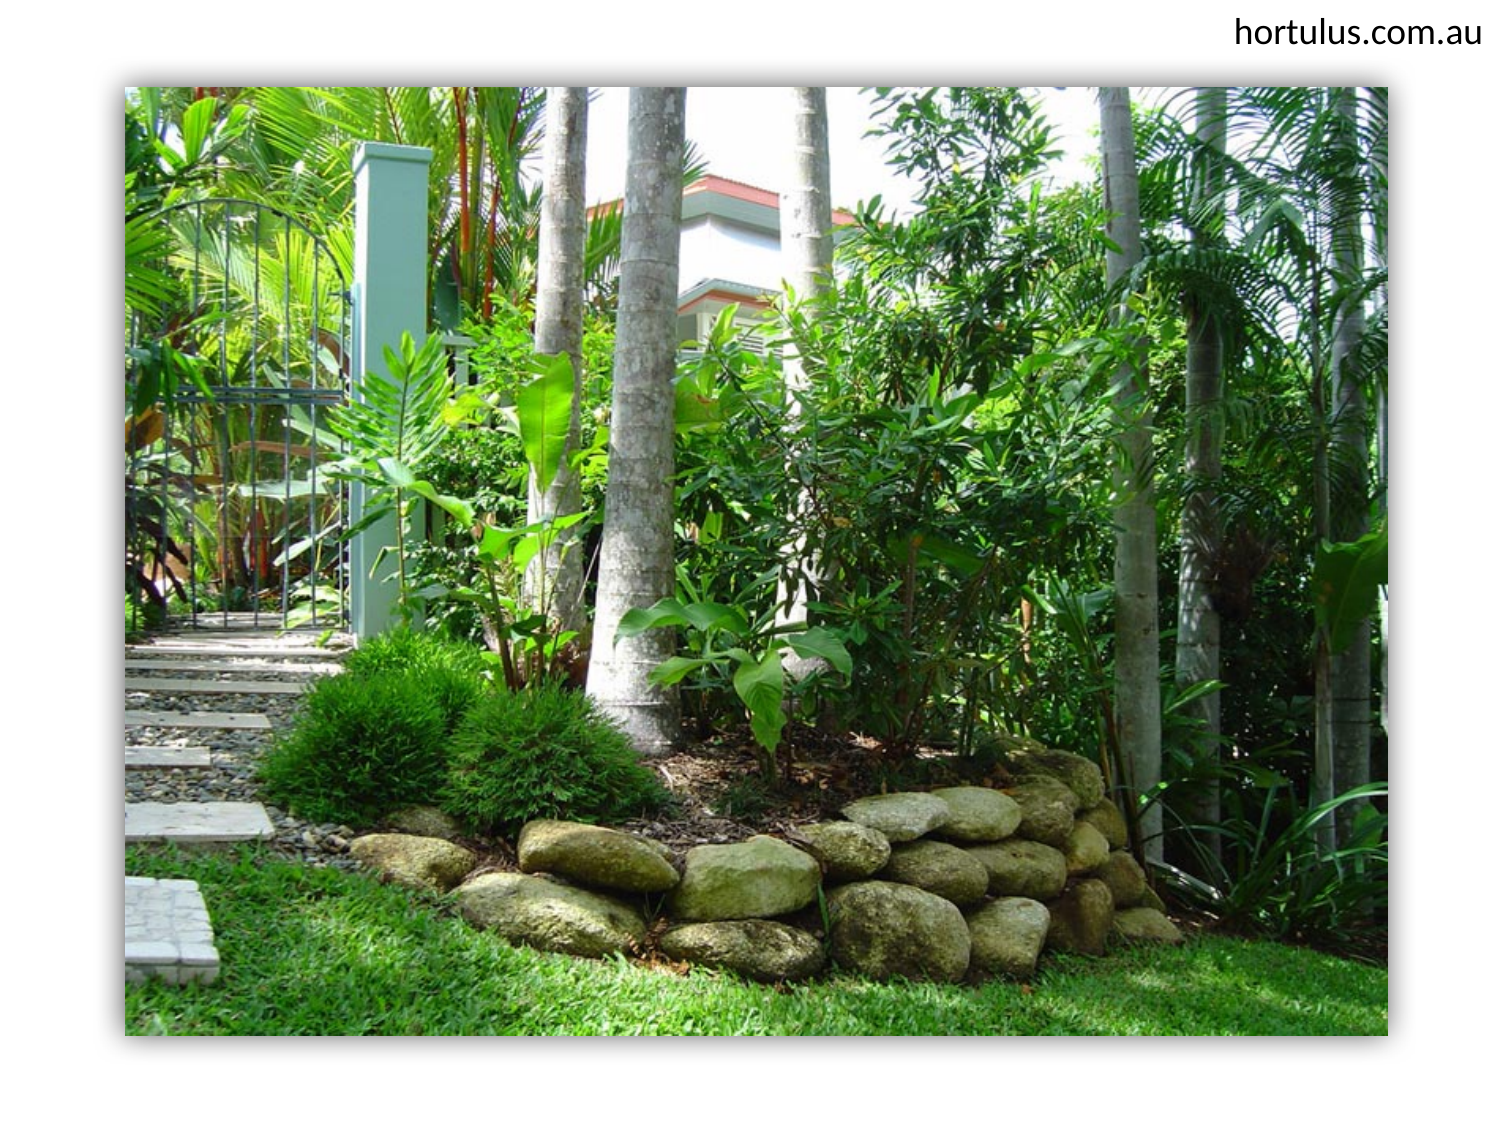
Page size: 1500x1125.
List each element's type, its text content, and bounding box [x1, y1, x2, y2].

picture [124, 87, 1388, 1037]
text_box hortulus.com.au [1219, 0, 1499, 60]
